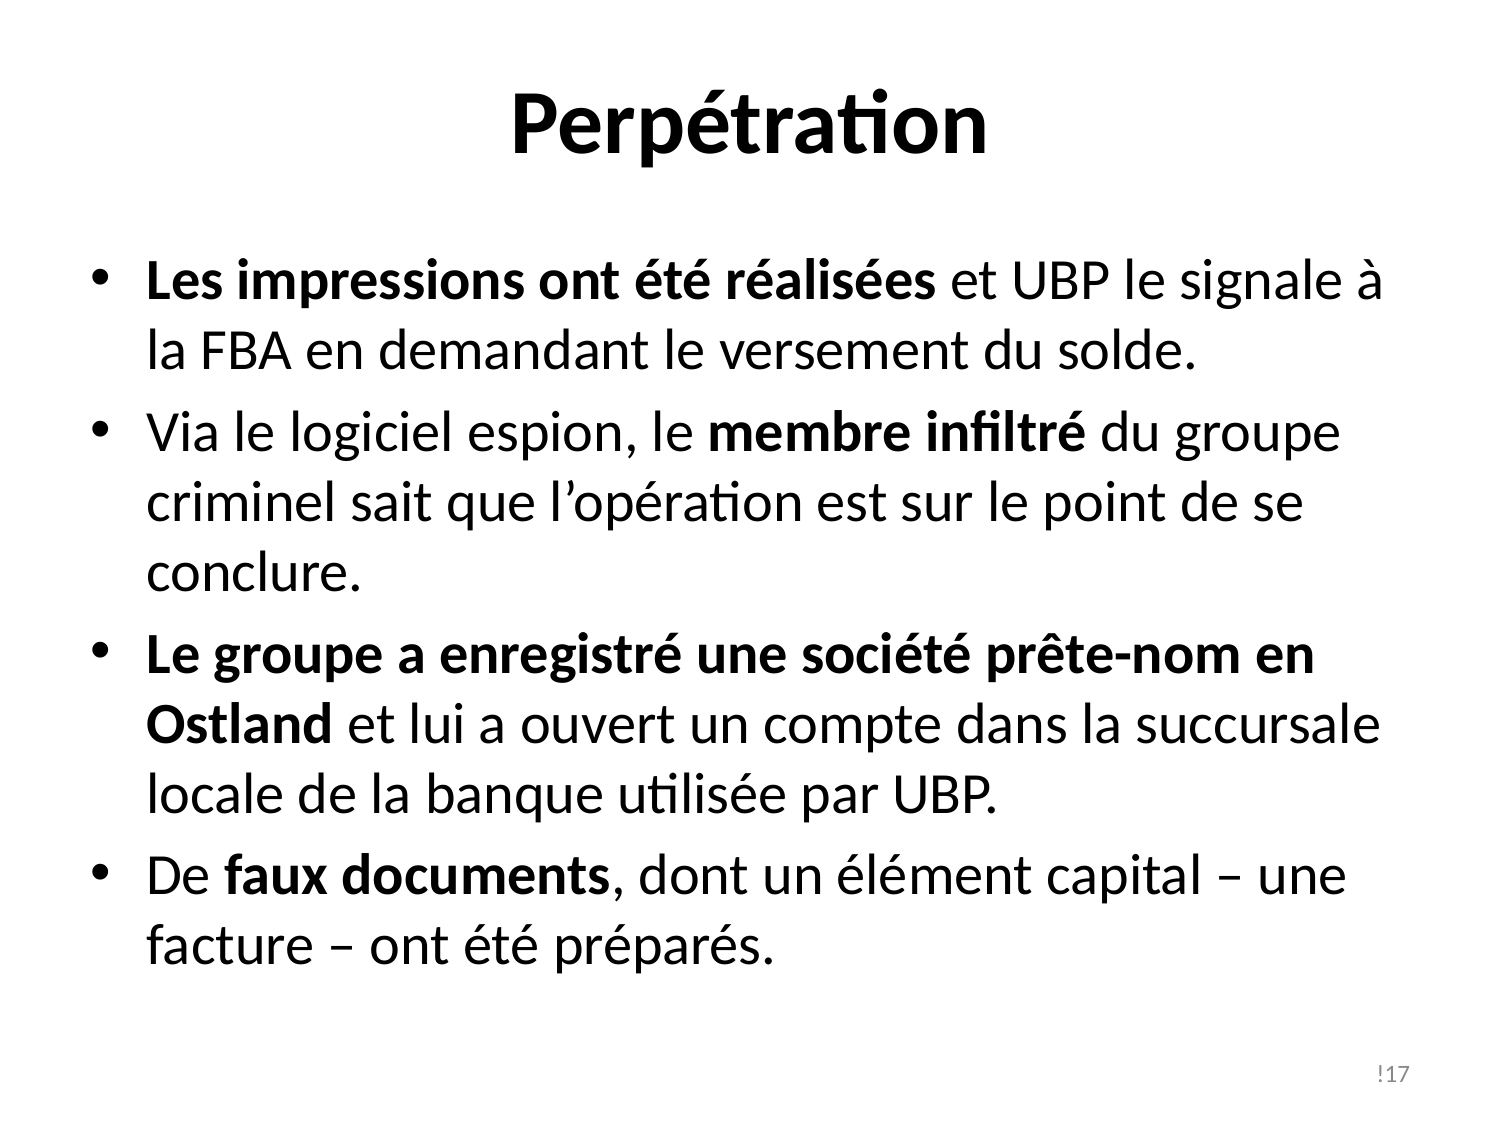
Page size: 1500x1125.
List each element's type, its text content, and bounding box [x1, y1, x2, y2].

slide_number !17 [1074, 1042, 1425, 1103]
list Les impressions ont été réalisées et UBP le signale à la FBA en demandant le versement du solde. Via le logiciel espion, le membre infiltré du groupe criminel sait que l’opération est sur le point de se conclure. Le groupe a enregistré une société prête-nom en Ostland et lui a ouvert un compte dans la succursale locale de la banque utilisée par UBP. De faux documents, dont un élément capital – une facture – ont été préparés. [74, 233, 1426, 977]
title Perpétration [74, 44, 1426, 189]
